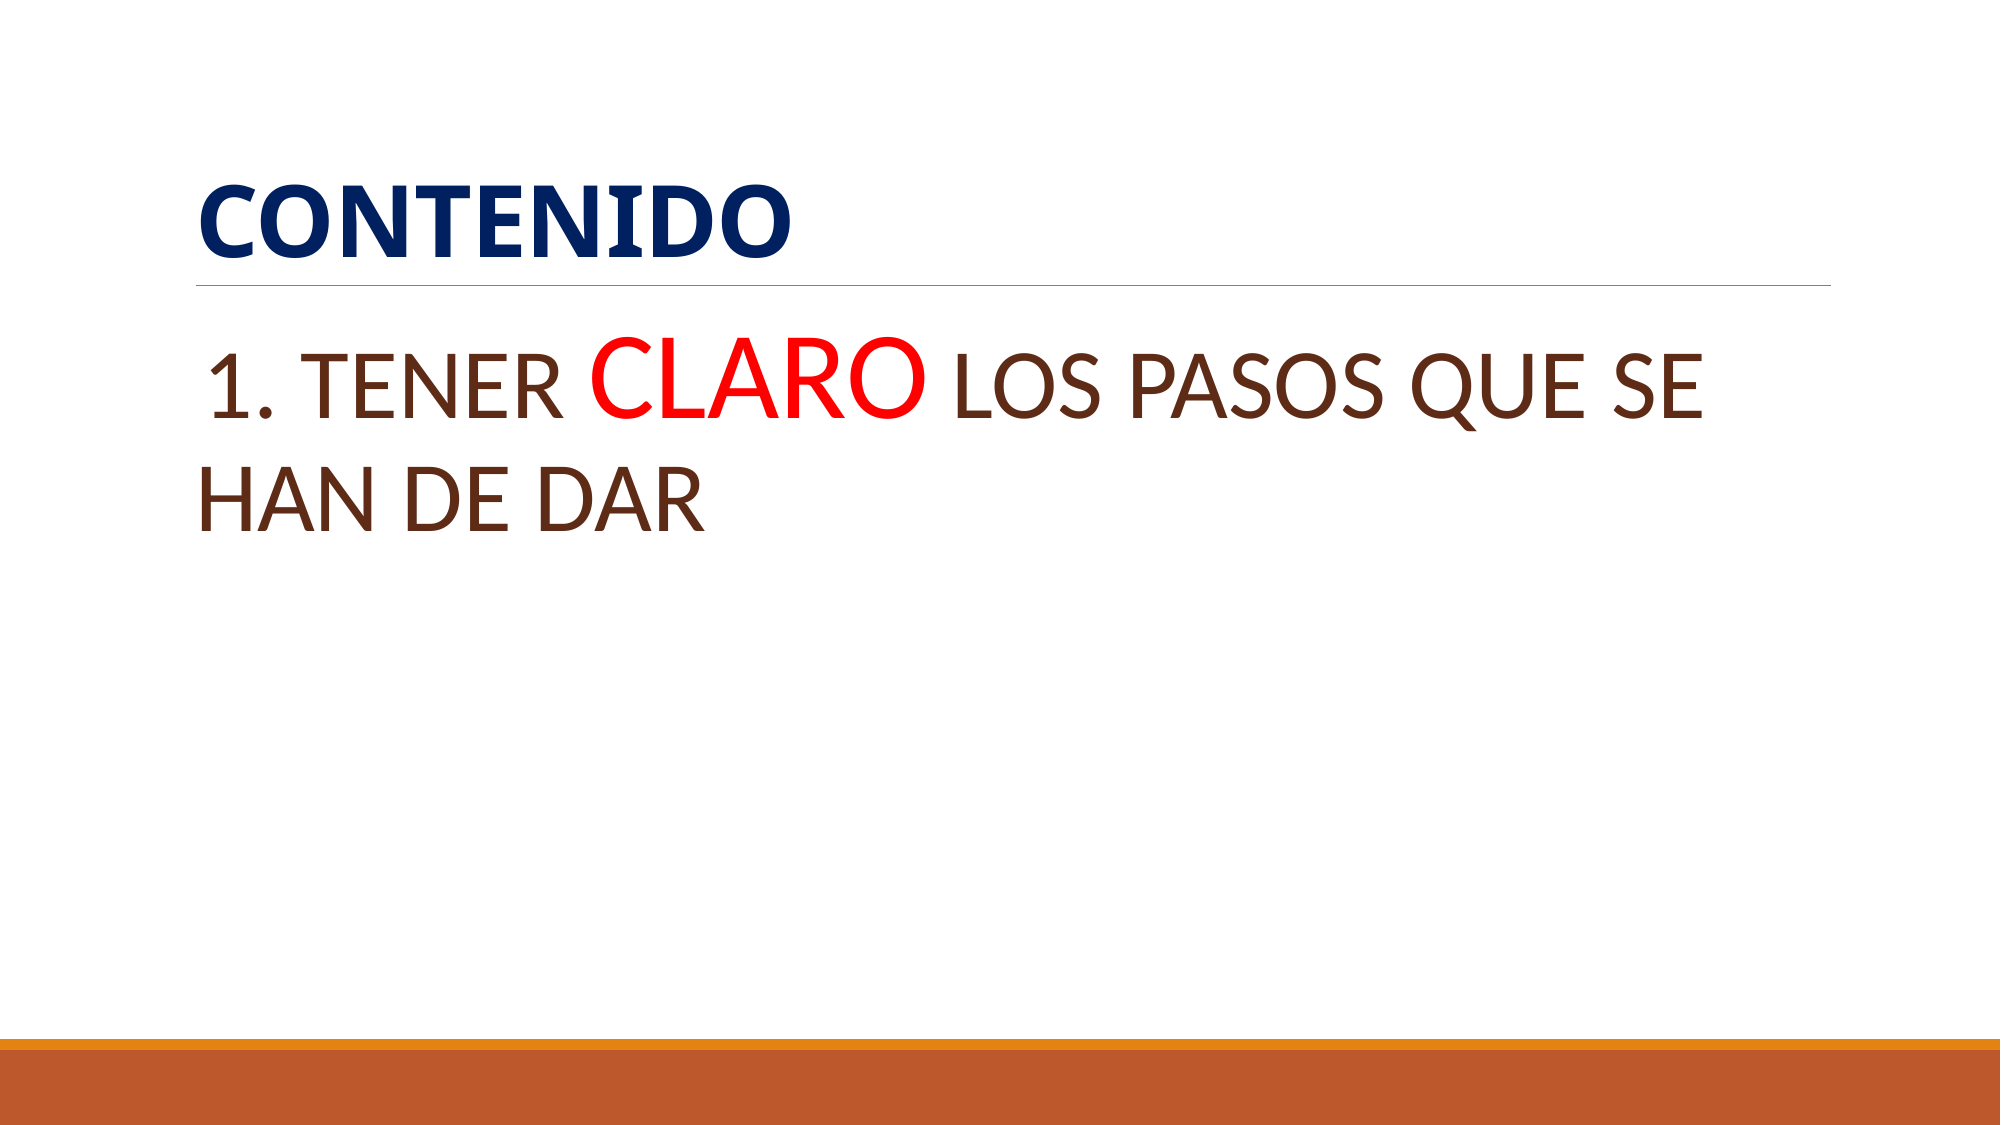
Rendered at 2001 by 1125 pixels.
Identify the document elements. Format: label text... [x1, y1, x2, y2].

list 1. TENER CLARO LOS PASOS QUE SE HAN DE DAR [180, 302, 1830, 963]
title CONTENIDO [180, 47, 1830, 285]
